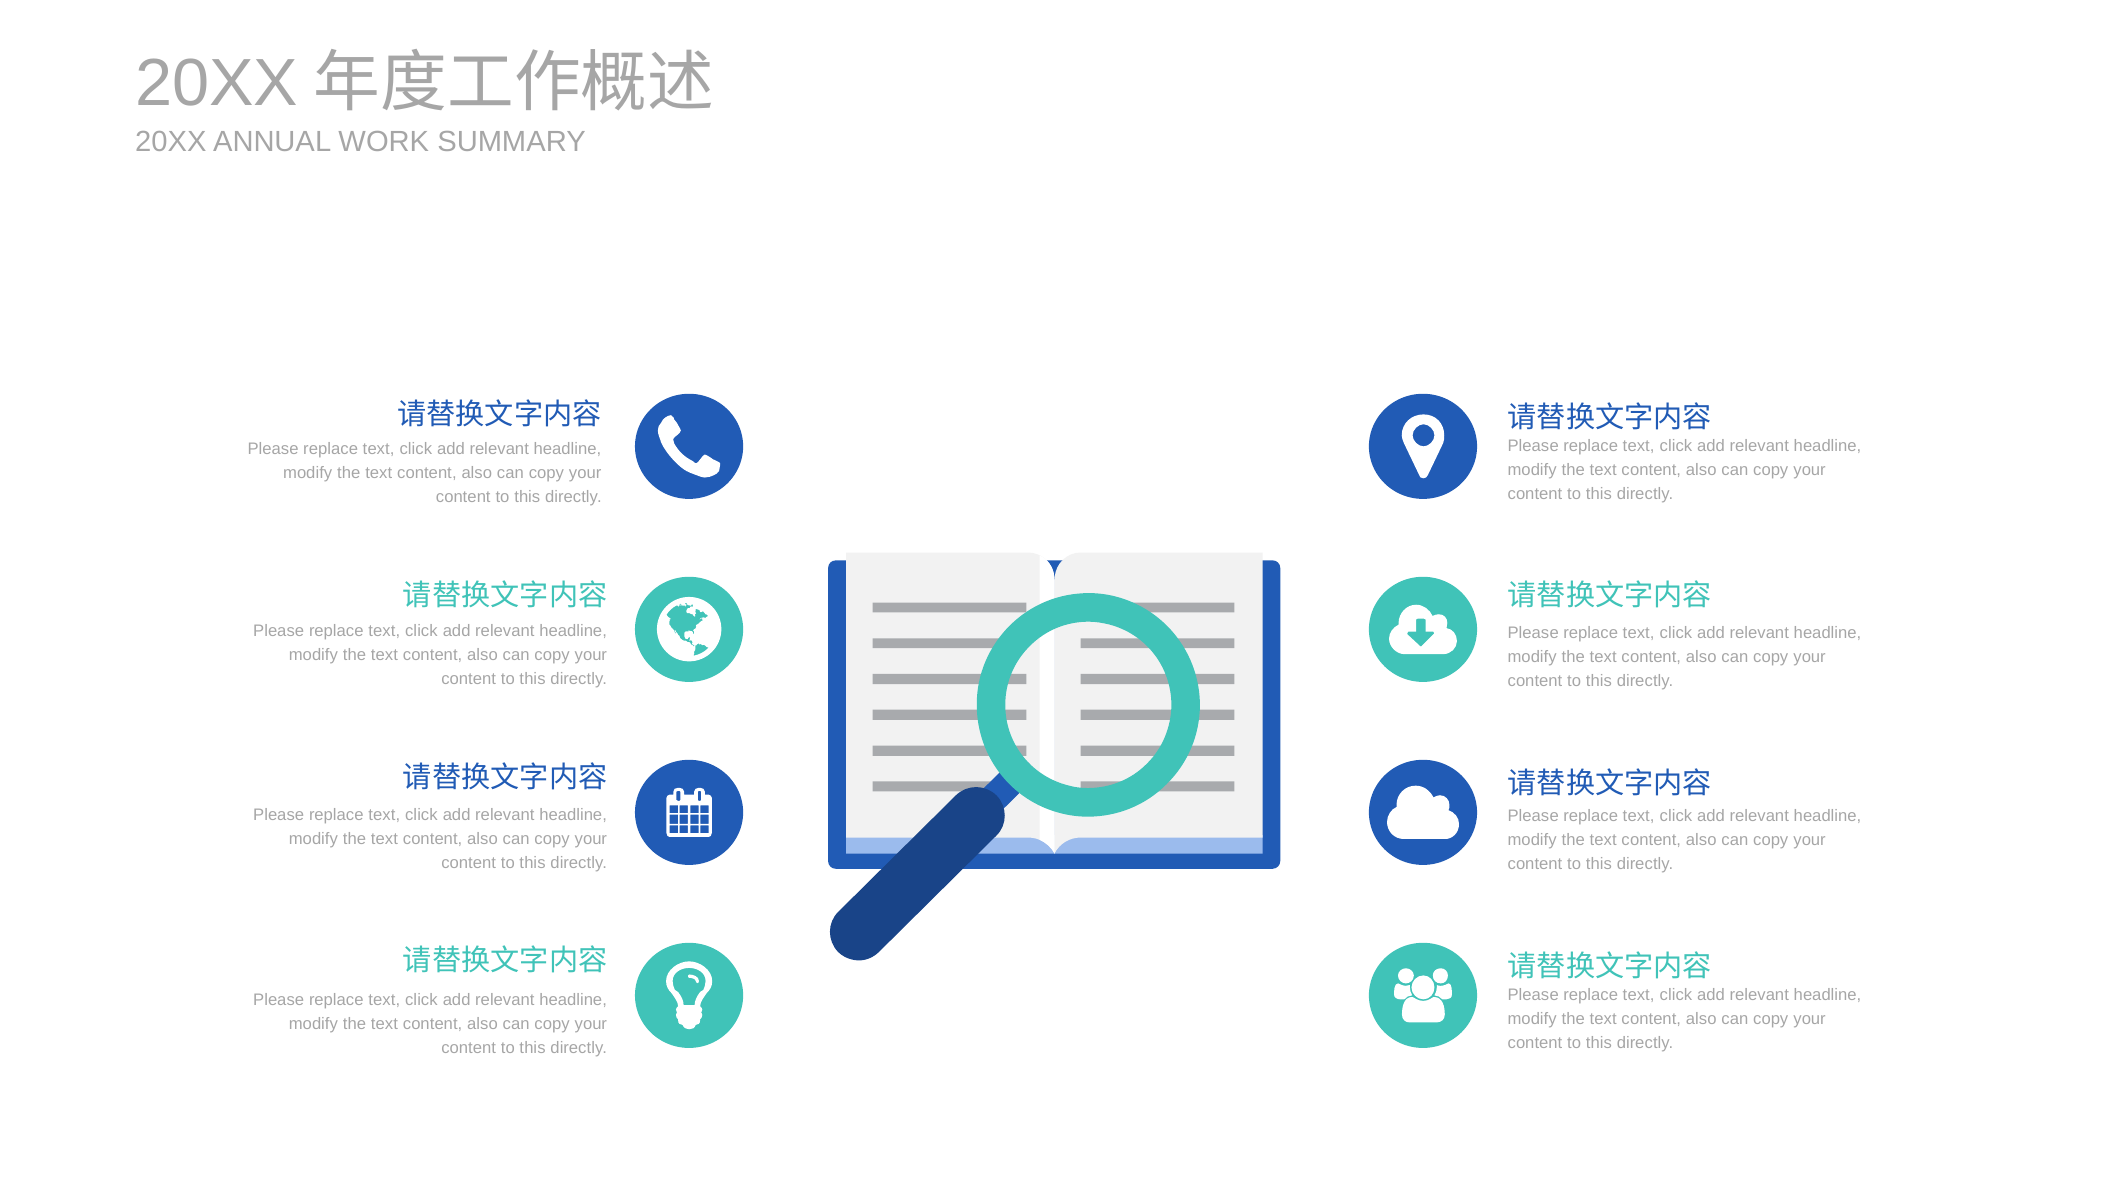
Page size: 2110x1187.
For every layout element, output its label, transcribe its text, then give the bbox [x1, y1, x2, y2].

text_box 20XX年度工作概述 [135, 38, 783, 119]
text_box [251, 750, 608, 873]
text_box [251, 568, 608, 689]
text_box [1507, 569, 1864, 691]
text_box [634, 576, 744, 682]
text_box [246, 388, 602, 507]
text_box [1507, 390, 1864, 504]
text_box 20XX ANNUAL WORK SUMMARY [135, 122, 596, 158]
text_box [1368, 942, 1478, 1048]
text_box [1507, 756, 1864, 874]
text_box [1368, 576, 1478, 682]
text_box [634, 942, 744, 1048]
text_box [1368, 393, 1478, 499]
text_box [827, 552, 1281, 963]
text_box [634, 393, 744, 499]
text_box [251, 934, 608, 1058]
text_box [1507, 939, 1864, 1053]
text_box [1368, 759, 1478, 865]
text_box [634, 759, 744, 865]
